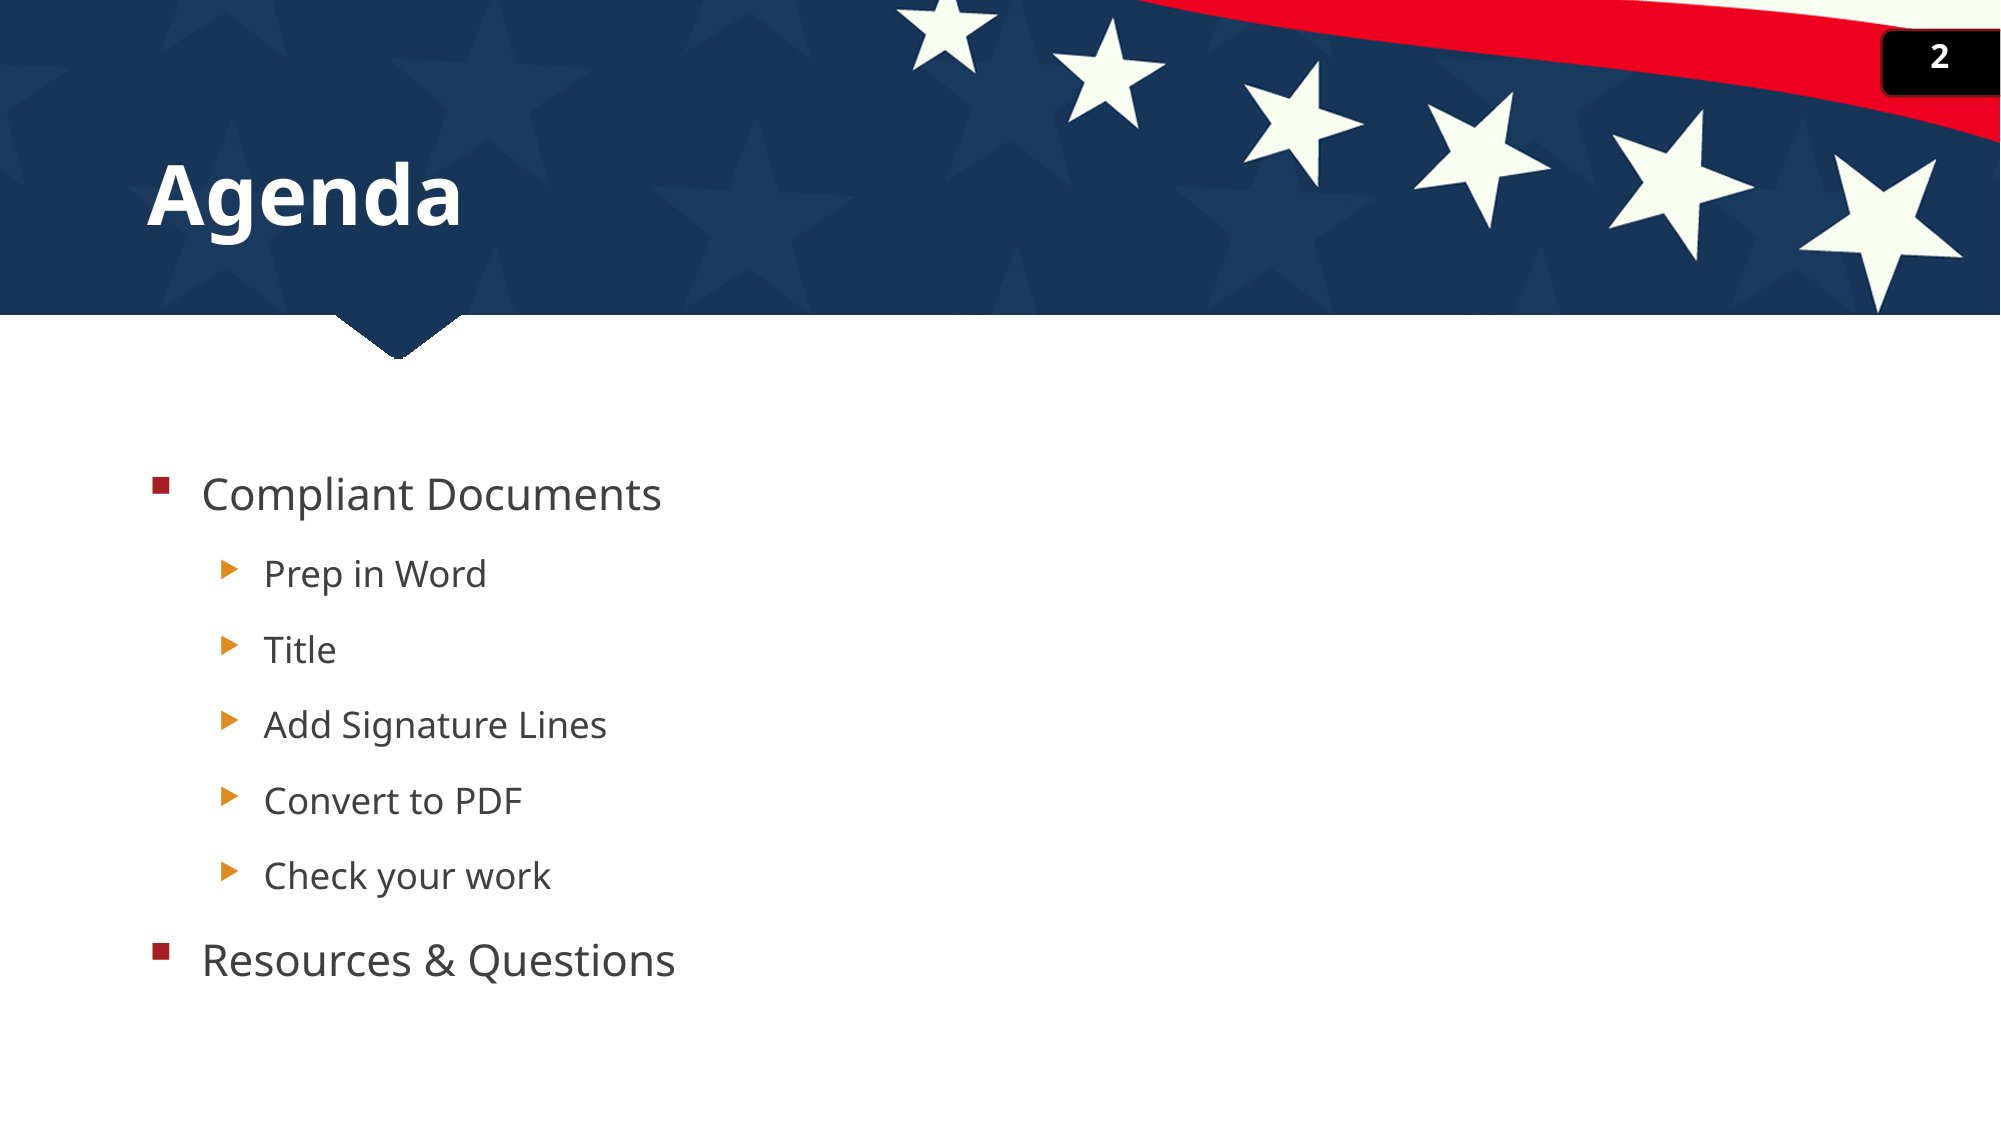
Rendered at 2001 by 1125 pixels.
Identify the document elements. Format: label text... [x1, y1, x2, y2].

slide_number 2 [1901, 36, 1978, 88]
list Compliant Documents Prep in Word Title Add Signature Lines Convert to PDF Check your work Resources & Questions [132, 443, 984, 998]
picture [0, 0, 2000, 359]
title Agenda [132, 90, 1868, 250]
